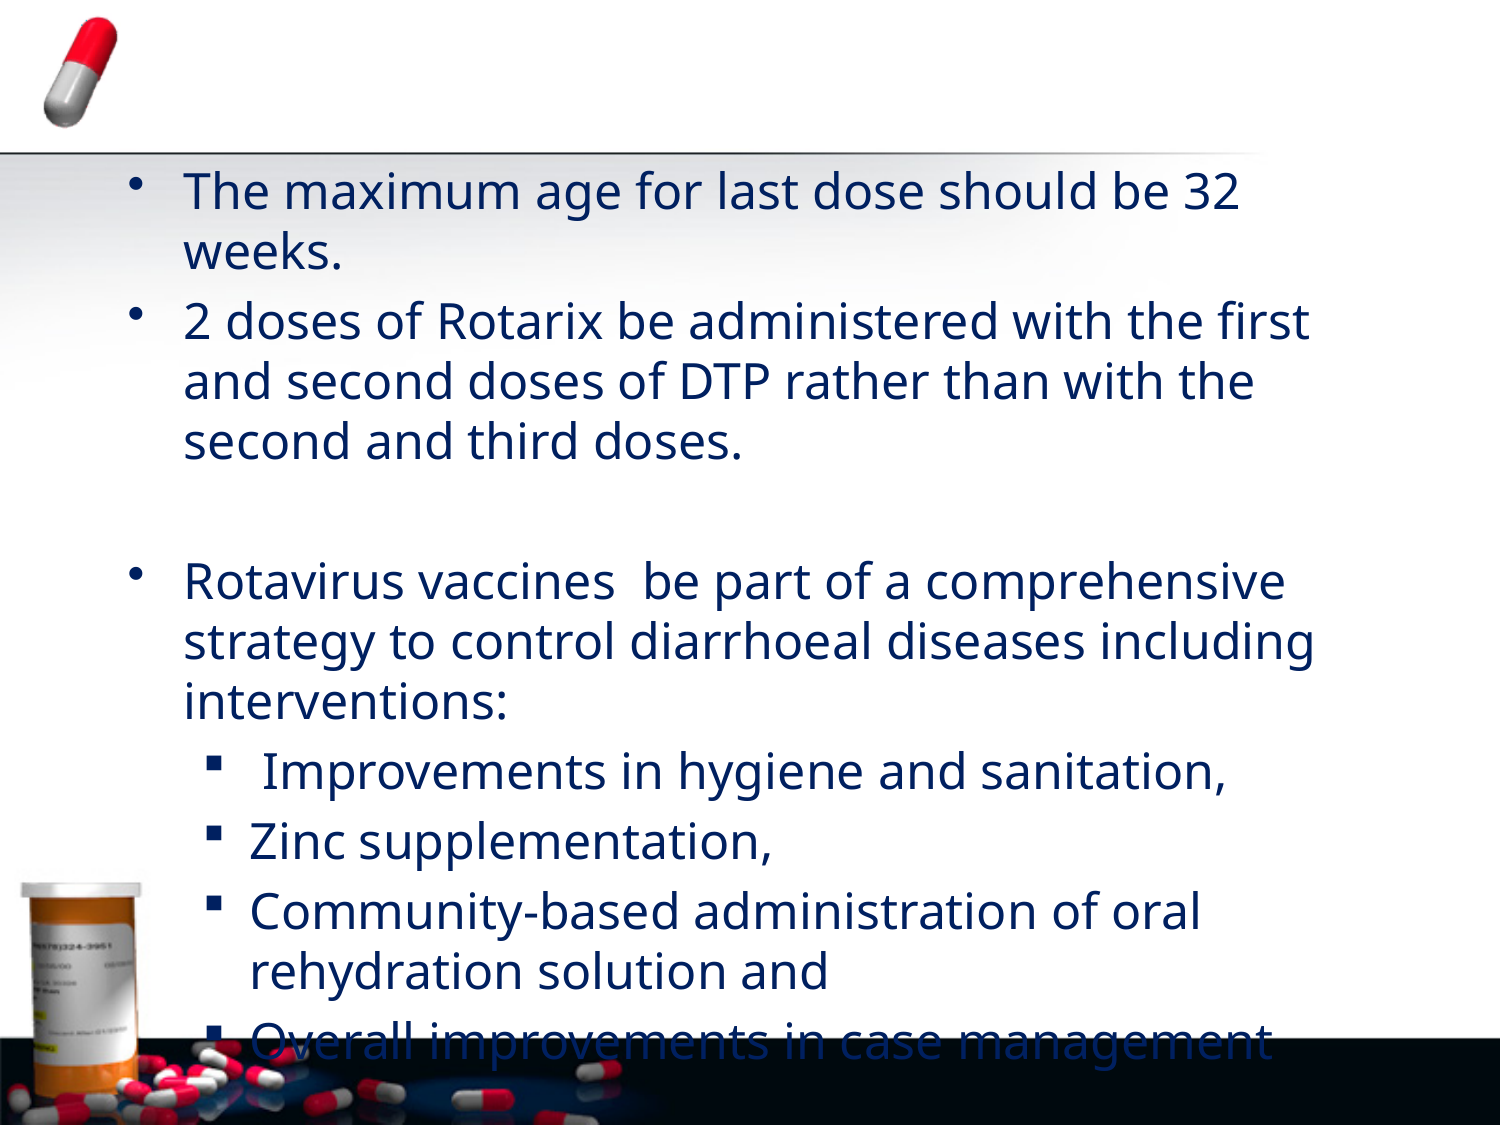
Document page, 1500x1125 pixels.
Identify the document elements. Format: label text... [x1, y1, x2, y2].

picture [0, 0, 1500, 1125]
list The maximum age for last dose should be 32 weeks. 2 doses of Rotarix be administered with the first and second doses of DTP rather than with the second and third doses. Rotavirus vaccines be part of a comprehensive strategy to control diarrhoeal diseases including interventions: Improvements in hygiene and sanitation, Zinc supplementation, Community-based administration of oral rehydration solution and Overall improvements in case management [112, 152, 1388, 1001]
